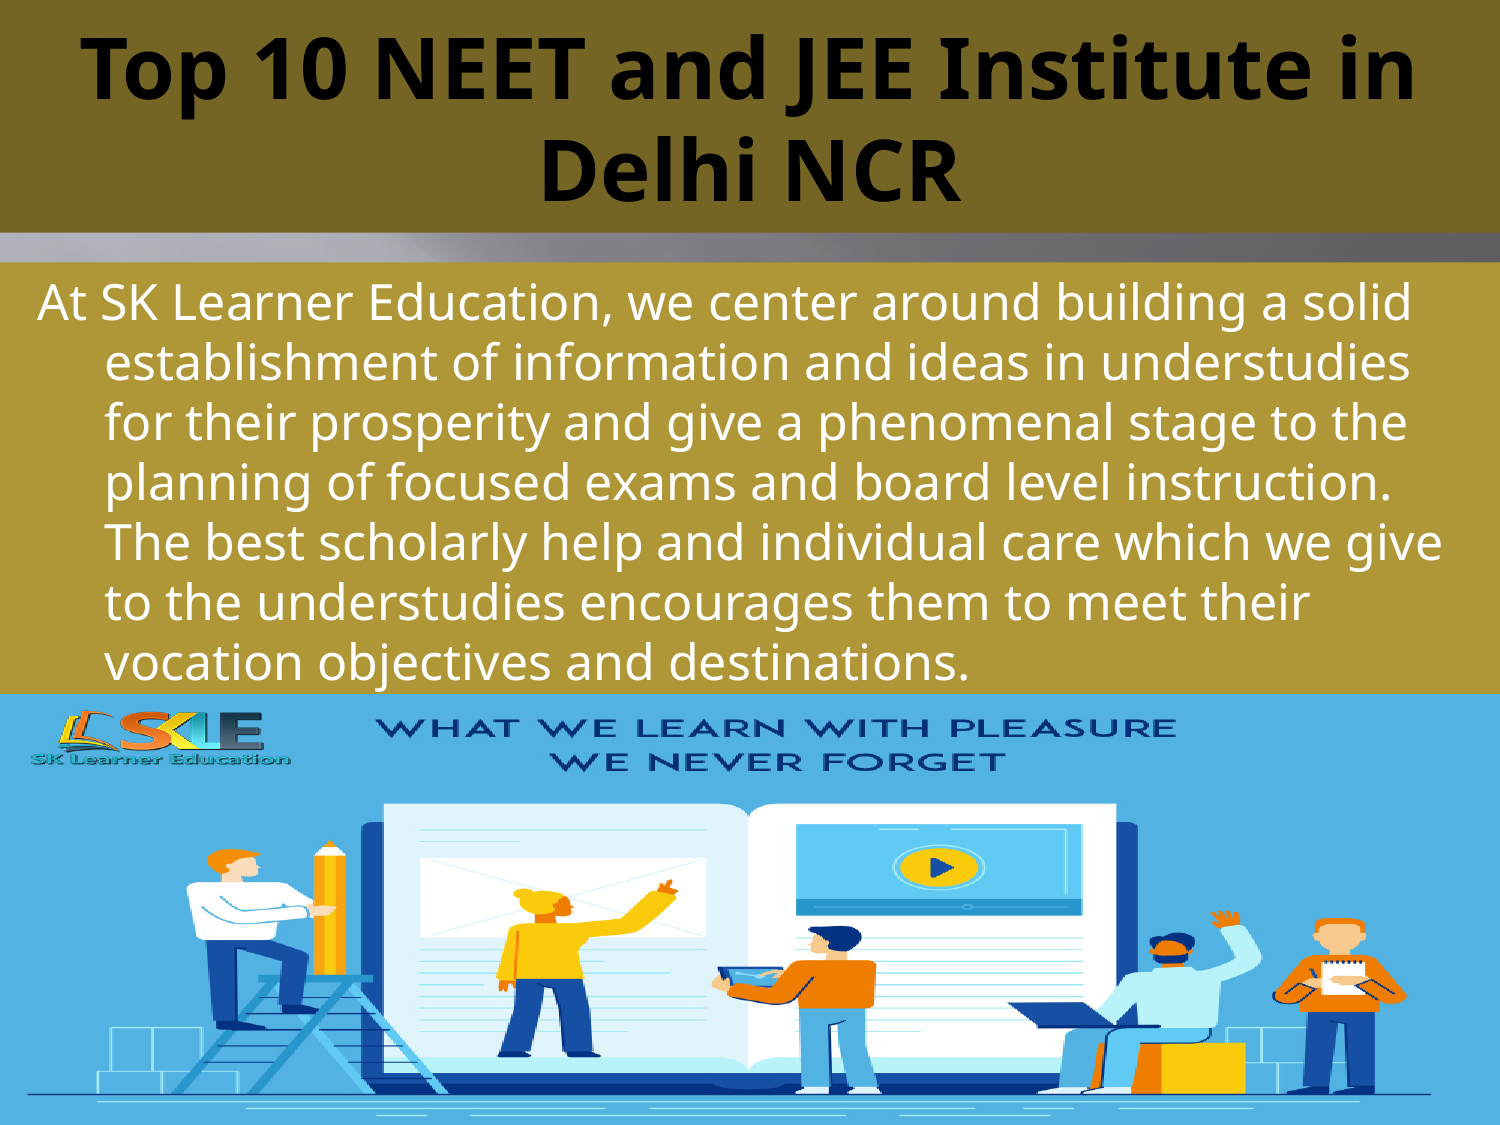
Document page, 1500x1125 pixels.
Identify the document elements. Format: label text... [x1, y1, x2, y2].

title Top 10 NEET and JEE Institute in Delhi NCR [0, 0, 1500, 233]
list At SK Learner Education, we center around building a solid establishment of information and ideas in understudies for their prosperity and give a phenomenal stage to the planning of focused exams and board level instruction. The best scholarly help and individual care which we give to the understudies encourages them to meet their vocation objectives and destinations. [0, 262, 1500, 694]
picture [0, 694, 1500, 1125]
